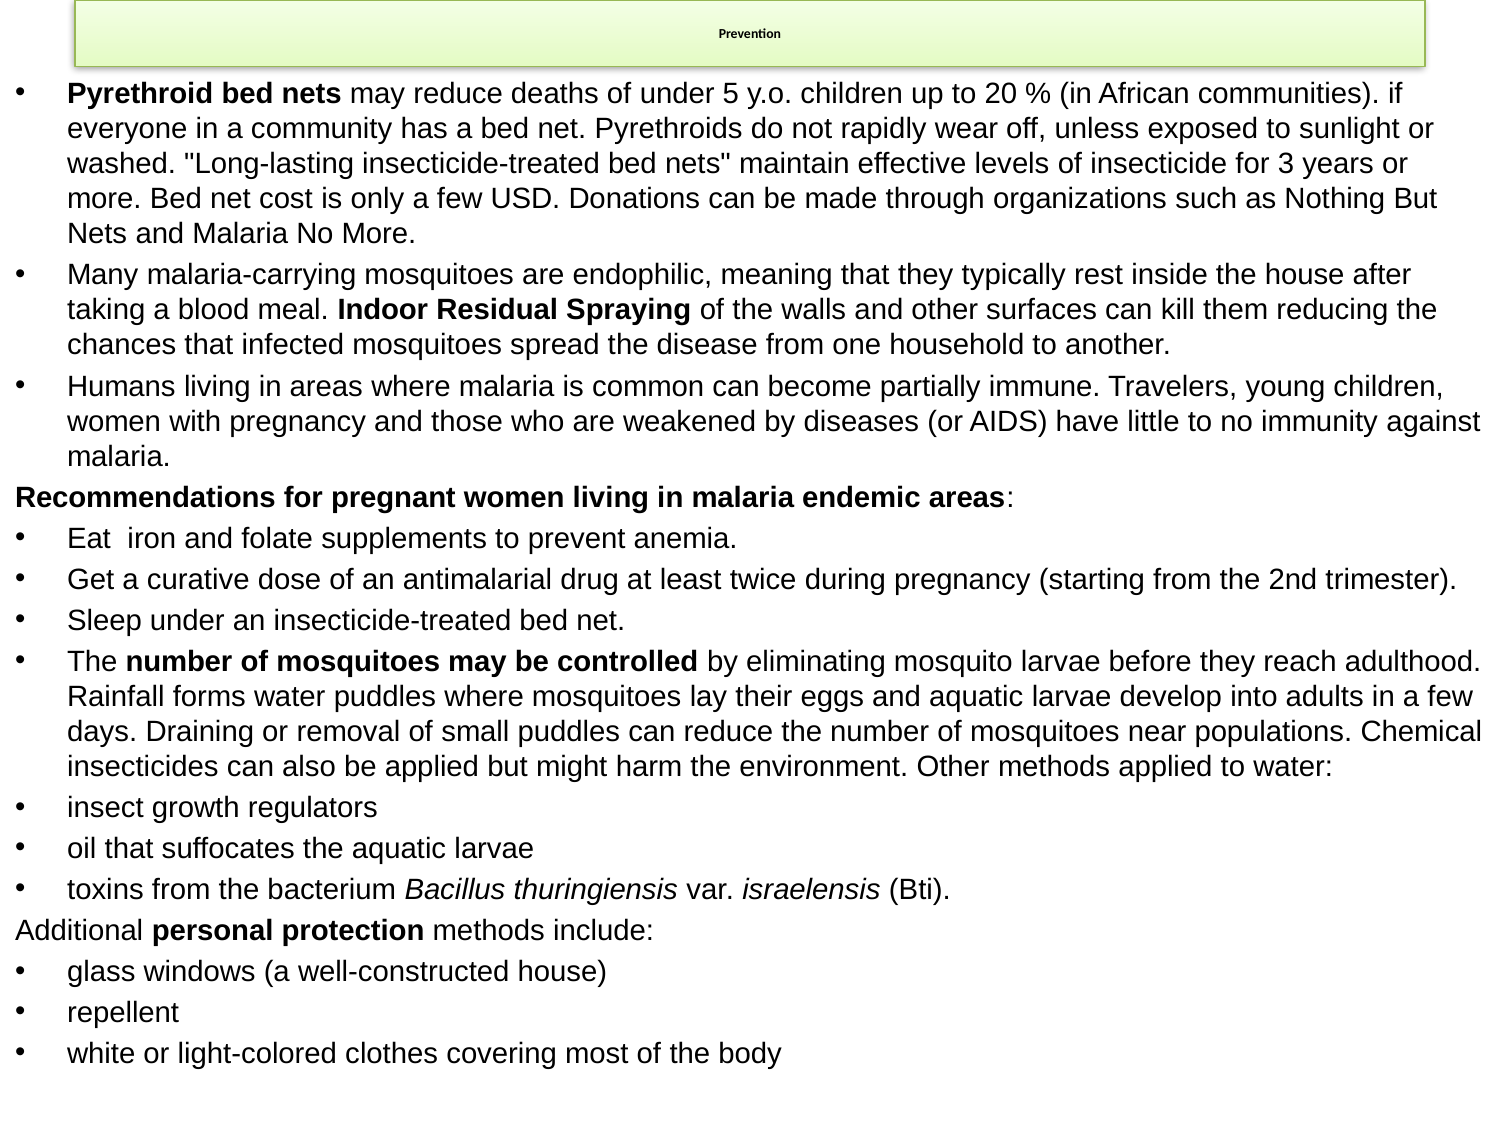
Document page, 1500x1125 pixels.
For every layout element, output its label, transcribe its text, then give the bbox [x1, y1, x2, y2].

title Prevention [74, 0, 1426, 66]
list Pyrethroid bed nets may reduce deaths of under 5 y.o. children up to 20 % (in African communities). if everyone in a community has a bed net. Pyrethroids do not rapidly wear off, unless exposed to sunlight or washed. "Long-lasting insecticide-treated bed nets" maintain effective levels of insecticide for 3 years or more. Bed net cost is only a few USD. Donations can be made through organizations such as Nothing But Nets and Malaria No More. Many malaria-carrying mosquitoes are endophilic, meaning that they typically rest inside the house after taking a blood meal. Indoor Residual Spraying of the walls and other surfaces can kill them reducing the chances that infected mosquitoes spread the disease from one household to another. Humans living in areas where malaria is common can become partially immune. Travelers, young children, women with pregnancy and those who are weakened by diseases (or AIDS) have little to no immunity against malaria. Recommendations for pregnant women living in malaria endemic areas: Eat iron and folate supplements to prevent anemia. Get a curative dose of an antimalarial drug at least twice during pregnancy (starting from the 2nd trimester). Sleep under an insecticide-treated bed net. The number of mosquitoes may be controlled by eliminating mosquito larvae before they reach adulthood. Rainfall forms water puddles where mosquitoes lay their eggs and aquatic larvae develop into adults in a few days. Draining or removal of small puddles can reduce the number of mosquitoes near populations. Chemical insecticides can also be applied but might harm the environment. Other methods applied to water: insect growth regulators oil that suffocates the aquatic larvae toxins from the bacterium Bacillus thuringiensis var. israelensis (Bti). Additional personal protection methods include: glass windows (a well-constructed house) repellent white or light-colored clothes covering most of the body [0, 66, 1500, 1125]
